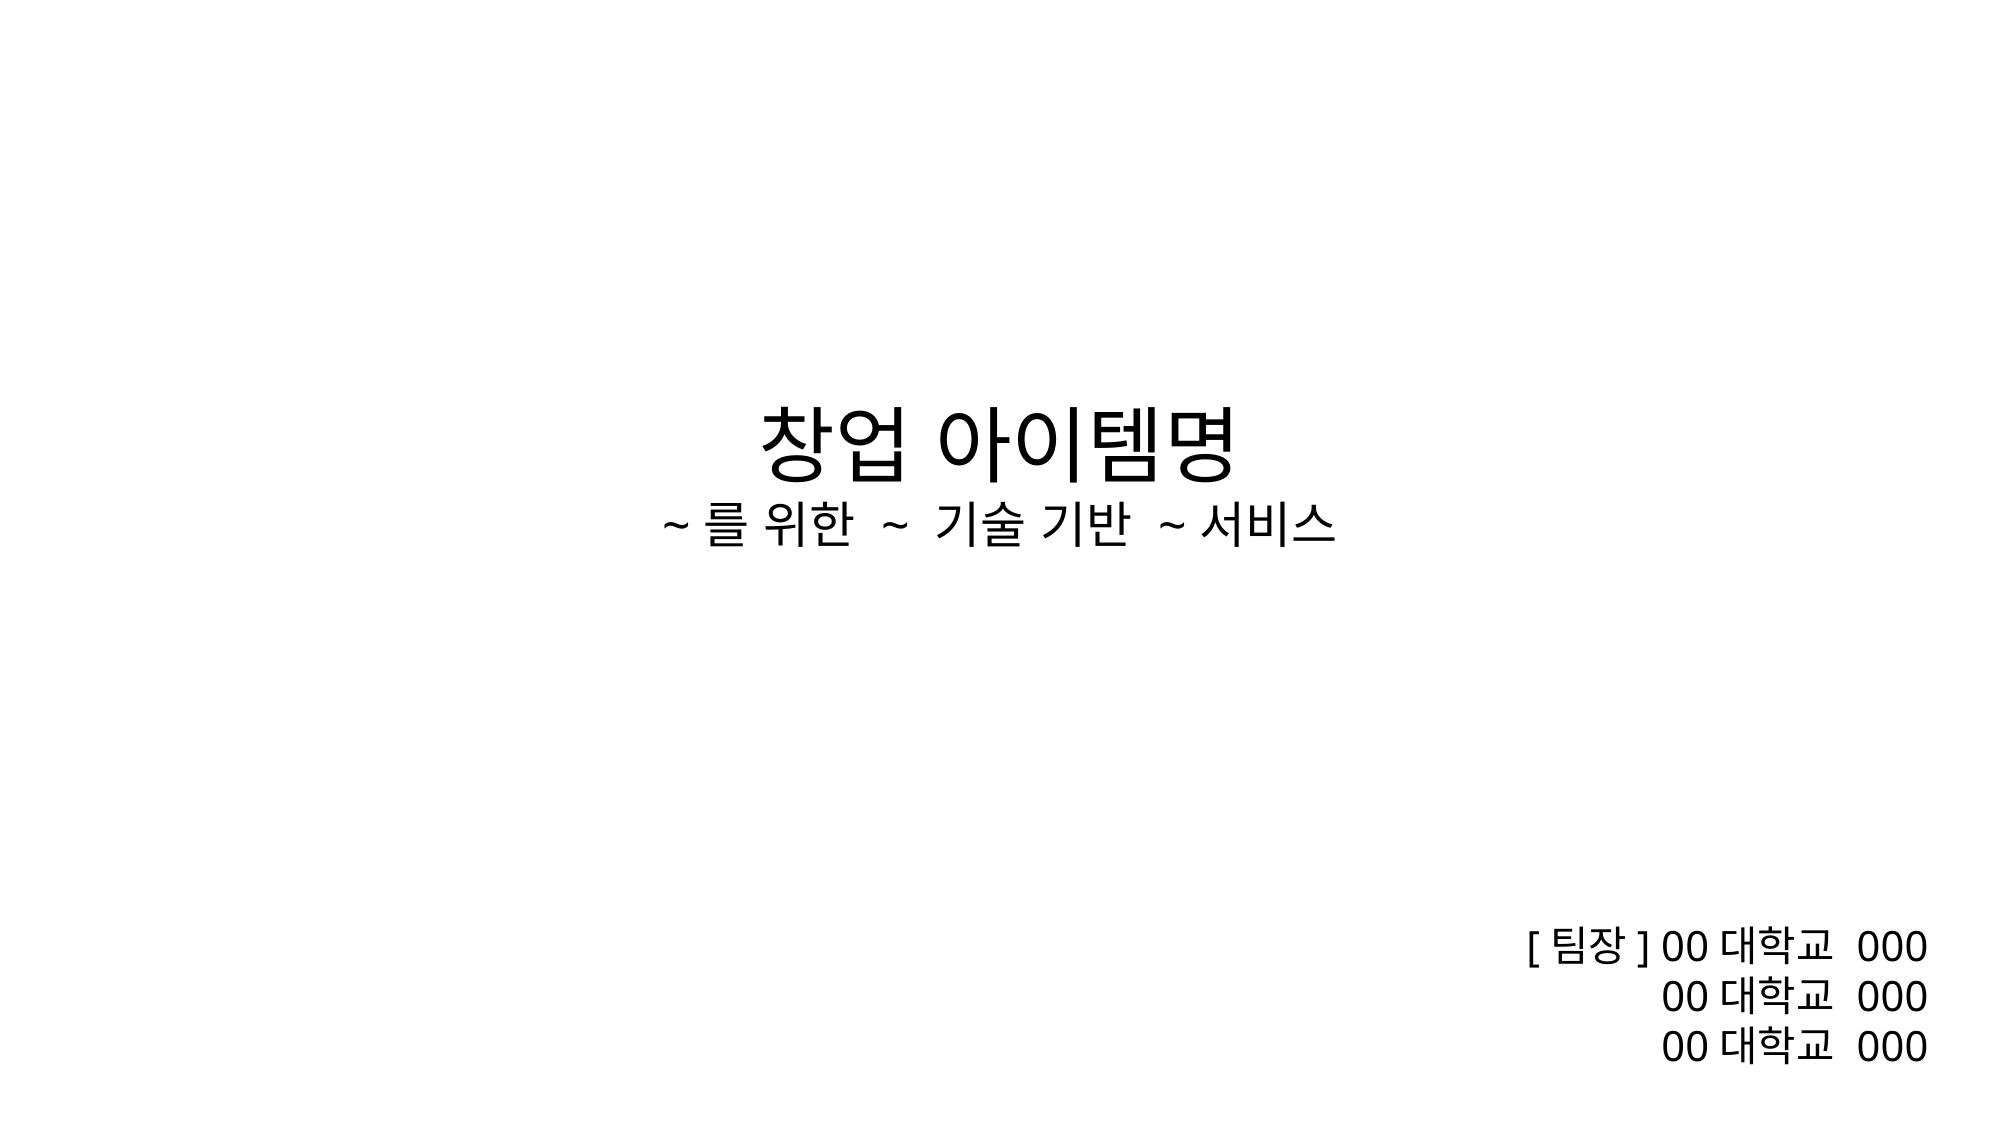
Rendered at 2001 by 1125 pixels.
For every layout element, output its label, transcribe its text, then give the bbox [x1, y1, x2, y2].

text_box 창업 아이템명 ~를 위한 ~ 기술 기반 ~서비스 [496, 385, 1504, 561]
text_box [팀장] 00대학교 000 00대학교 000 00대학교 000 [935, 912, 1944, 1078]
